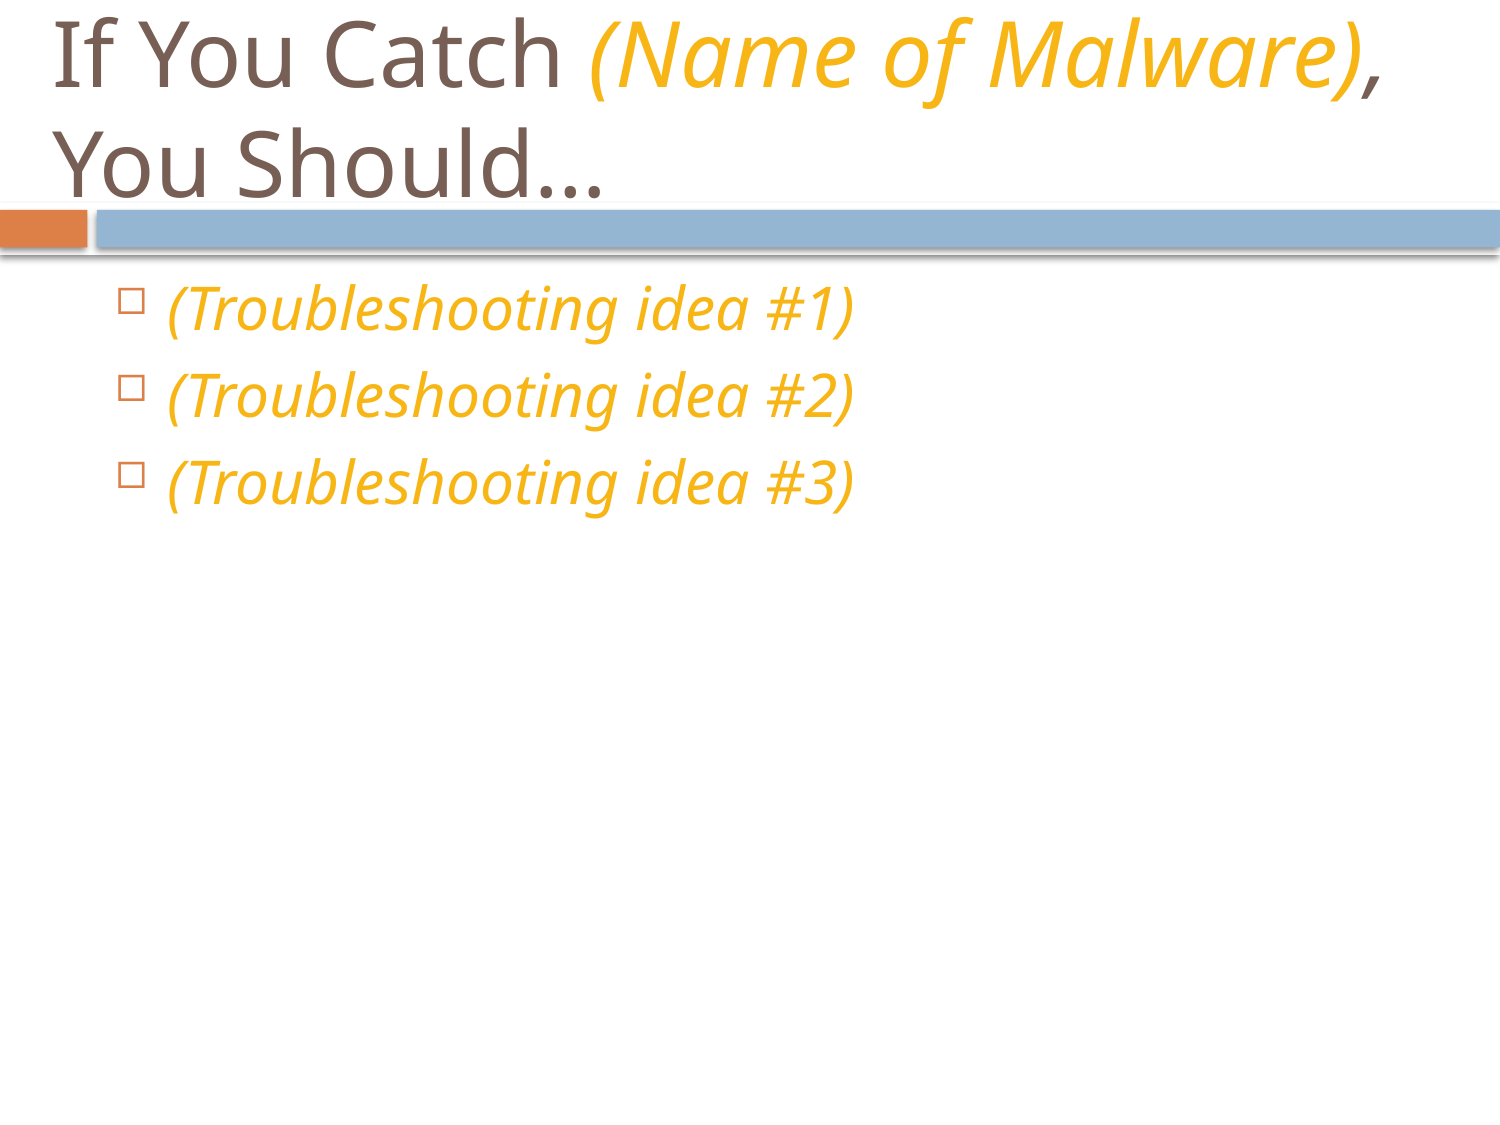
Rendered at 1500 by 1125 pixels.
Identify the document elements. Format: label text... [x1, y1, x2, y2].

title If You Catch (Name of Malware), You Should… [37, 37, 1463, 176]
list (Troubleshooting idea #1) (Troubleshooting idea #2) (Troubleshooting idea #3) [100, 262, 1439, 1001]
